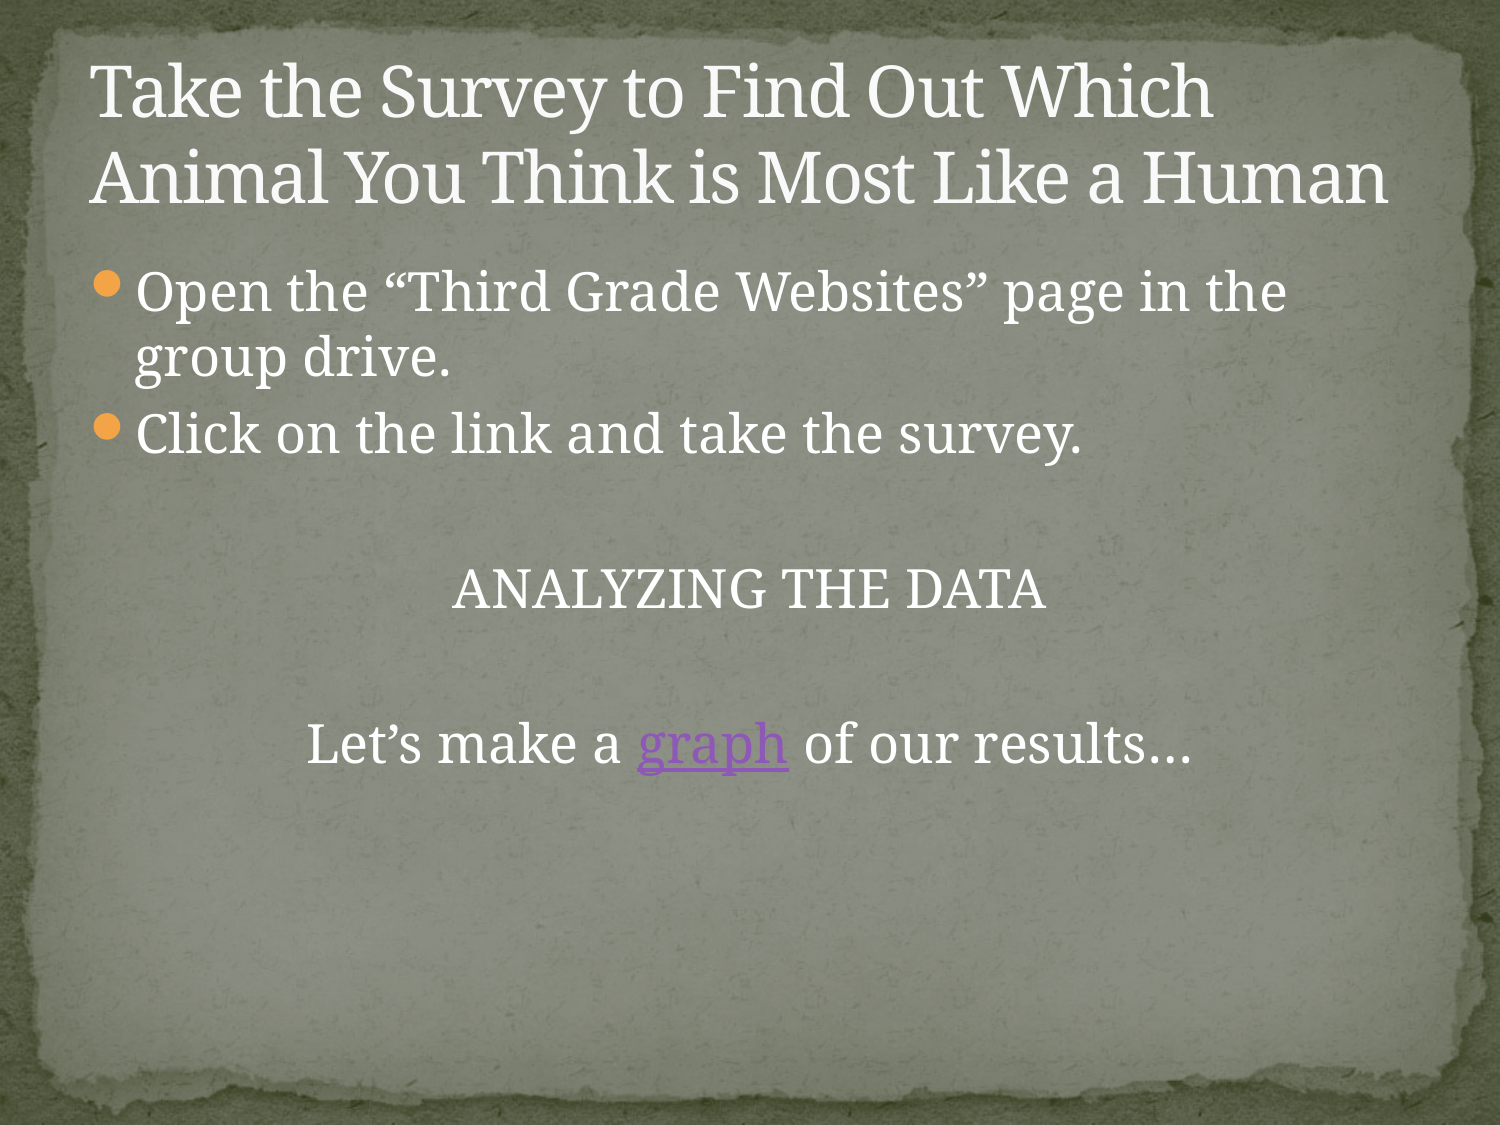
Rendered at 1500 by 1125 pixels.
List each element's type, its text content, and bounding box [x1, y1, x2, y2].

list Open the “Third Grade Websites” page in the group drive. Click on the link and take the survey. ANALYZING THE DATA Let’s make a graph of our results… [75, 249, 1425, 1000]
title Take the Survey to Find Out Which Animal You Think is Most Like a Human [74, 24, 1425, 225]
